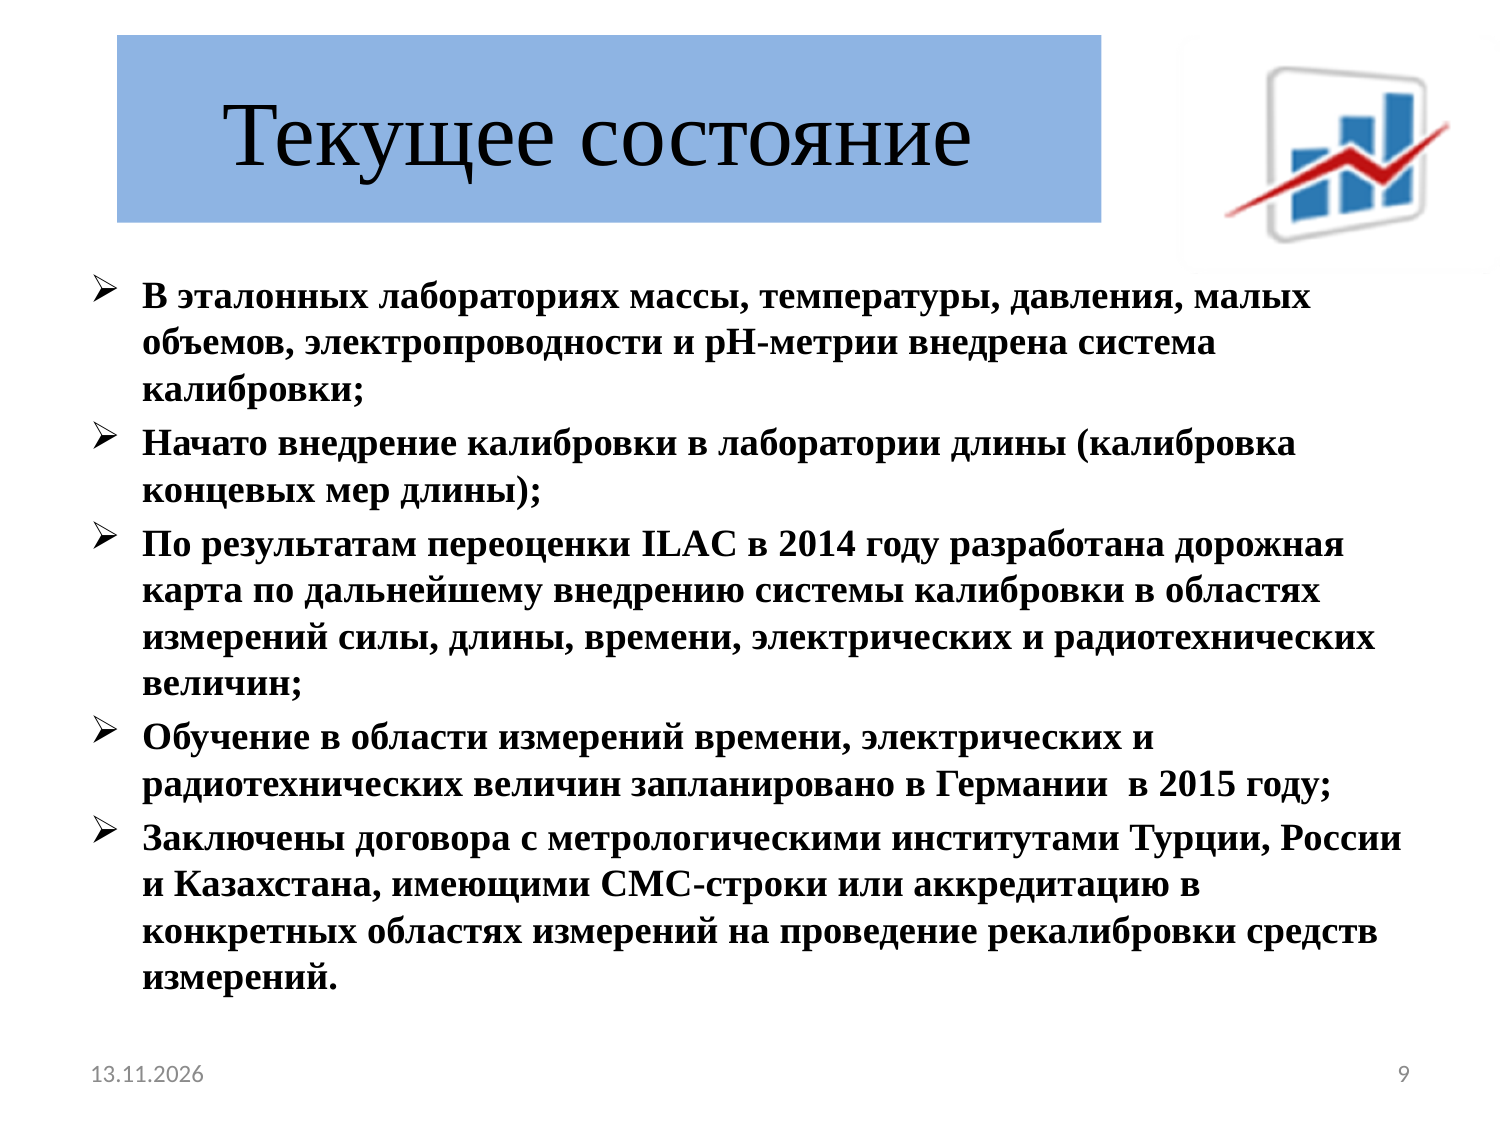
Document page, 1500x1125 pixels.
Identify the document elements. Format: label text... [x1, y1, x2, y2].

slide_number 9 [1074, 1042, 1425, 1103]
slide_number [75, 1042, 425, 1103]
list В эталонных лабораториях массы, температуры, давления, малых объемов, электропроводности и рН-метрии внедрена система калибровки; Начато внедрение калибровки в лаборатории длины (калибровка концевых мер длины); По результатам переоценки ILAC в 2014 году разработана дорожная карта по дальнейшему внедрению системы калибровки в областях измерений силы, длины, времени, электрических и радиотехнических величин; Обучение в области измерений времени, электрических и радиотехнических величин запланировано в Германии в 2015 году; Заключены договора с метрологическими институтами Турции, России и Казахстана, имеющими СМС-строки или аккредитацию в конкретных областях измерений на проведение рекалибровки средств измерений. [75, 262, 1425, 1005]
title Текущее состояние [117, 35, 1102, 223]
picture [1175, 34, 1500, 274]
